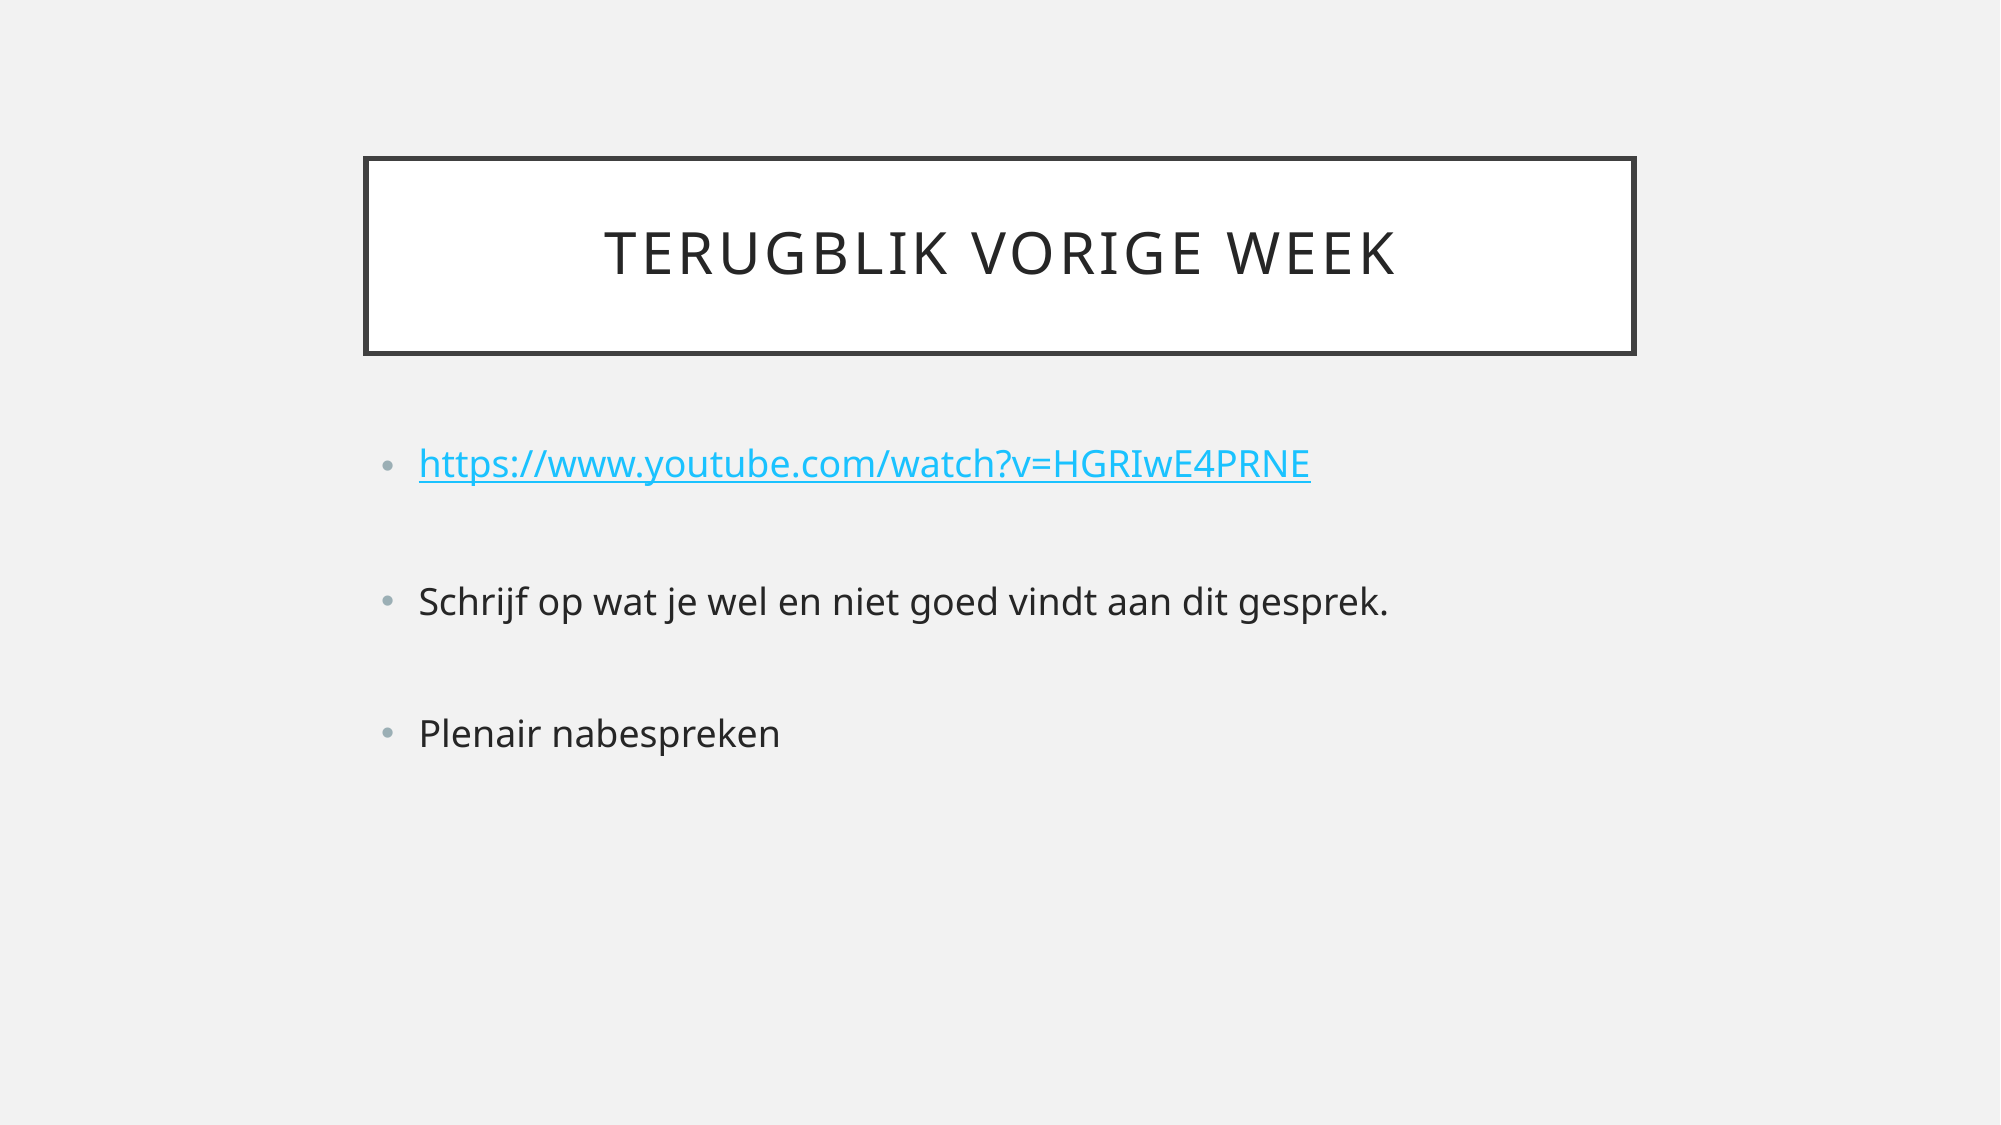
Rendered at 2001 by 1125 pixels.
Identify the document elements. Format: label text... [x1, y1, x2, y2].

list https://www.youtube.com/watch?v=HGRIwE4PRNE Schrijf op wat je wel en niet goed vindt aan dit gesprek. Plenair nabespreken [366, 432, 1634, 942]
title Terugblik vorige week [363, 156, 1637, 356]
